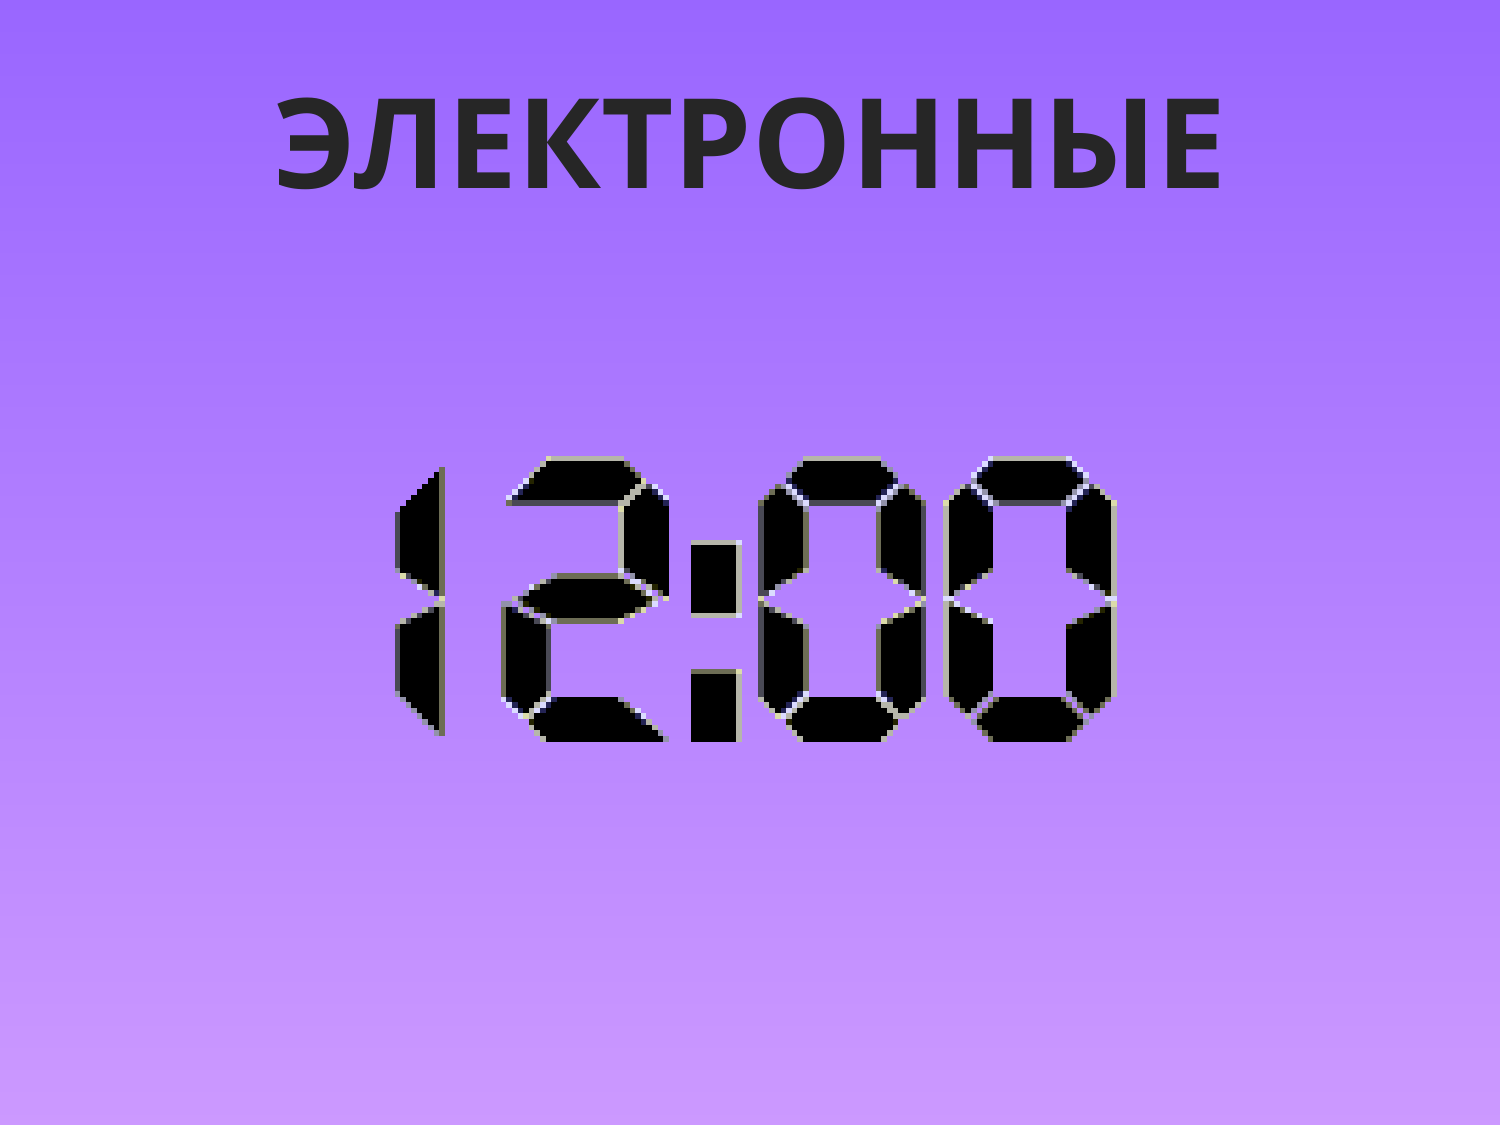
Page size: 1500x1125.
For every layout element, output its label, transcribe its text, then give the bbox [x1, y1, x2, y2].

title ЭЛЕКТРОННЫЕ [75, 45, 1425, 233]
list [394, 455, 1117, 742]
